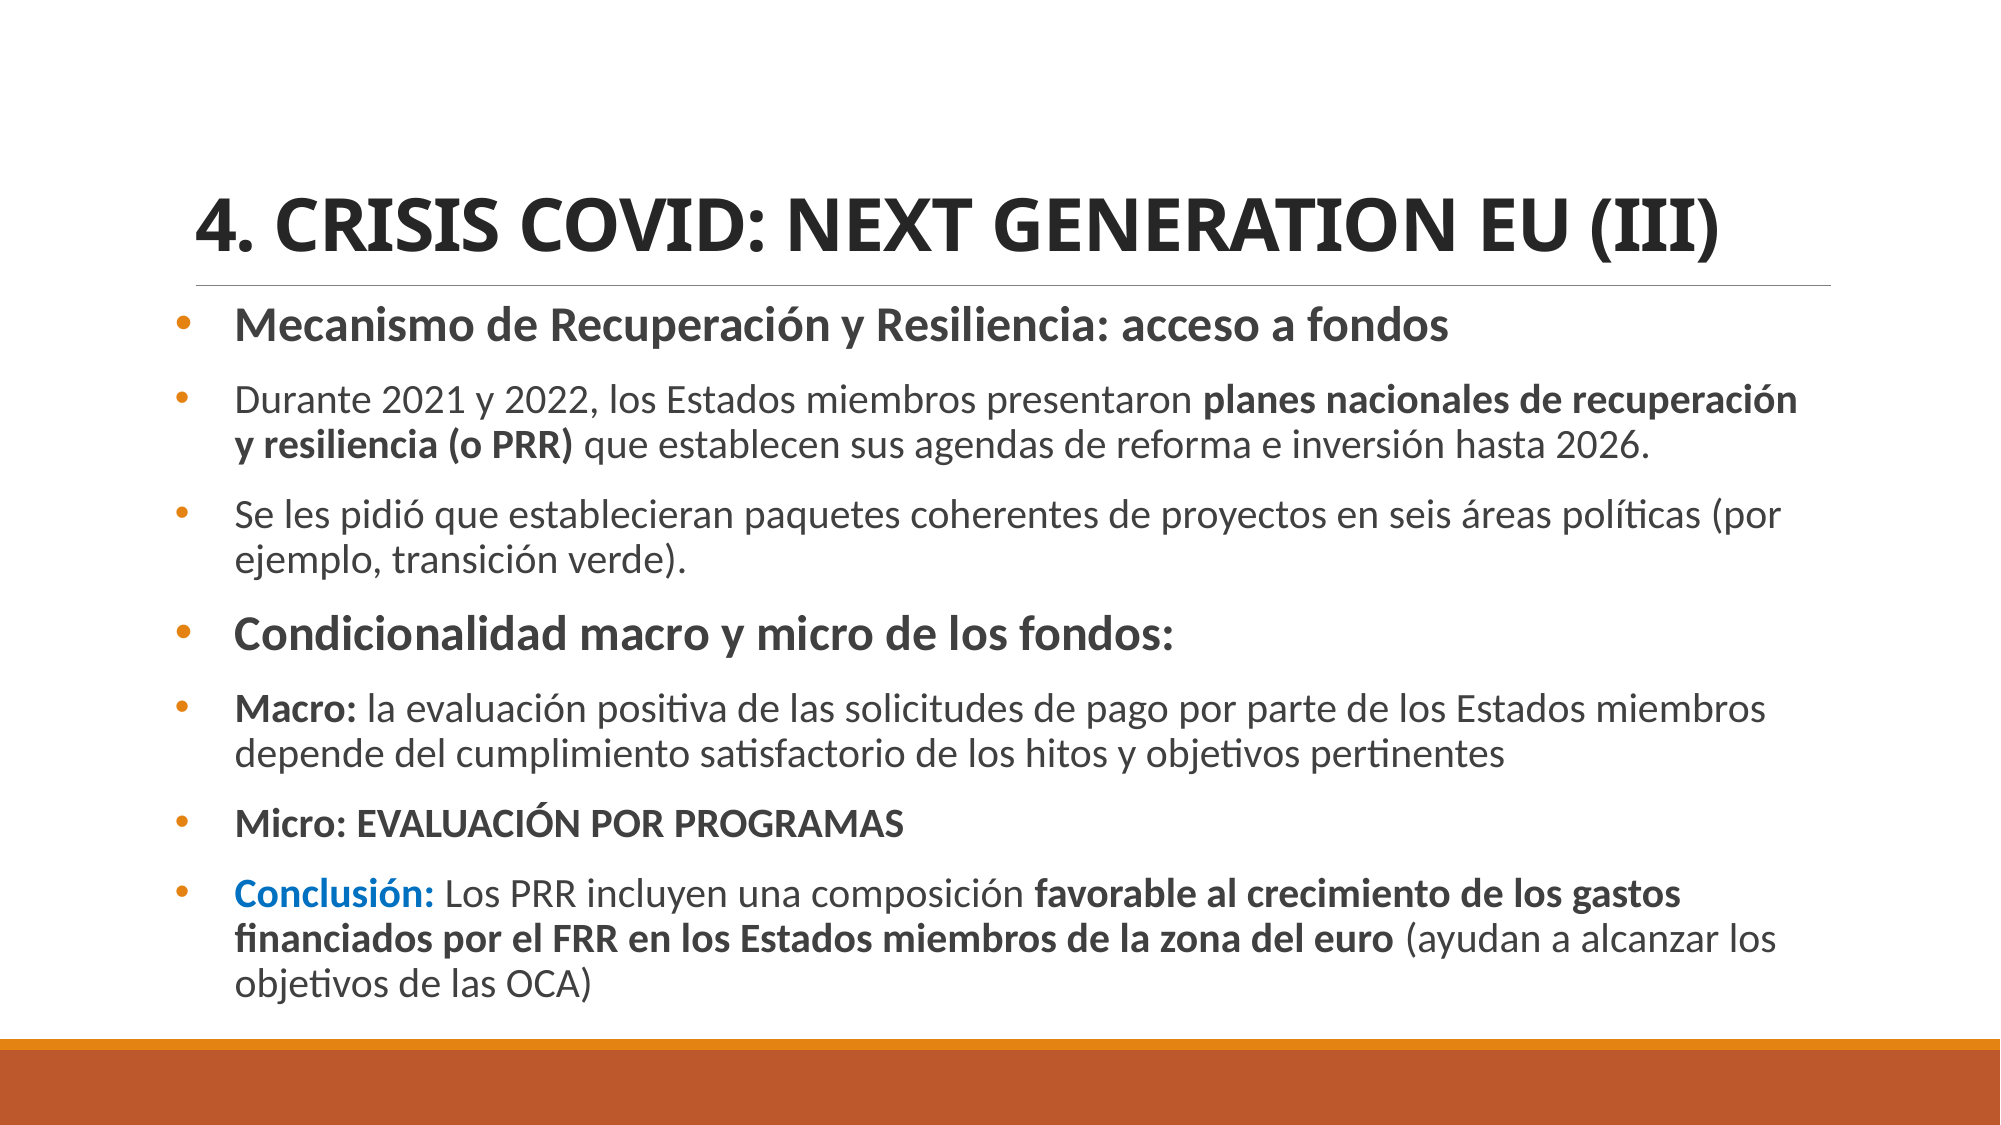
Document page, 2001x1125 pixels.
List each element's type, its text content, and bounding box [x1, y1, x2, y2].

list Mecanismo de Recuperación y Resiliencia: acceso a fondos Durante 2021 y 2022, los Estados miembros presentaron planes nacionales de recuperación y resiliencia (o PRR) que establecen sus agendas de reforma e inversión hasta 2026. Se les pidió que establecieran paquetes coherentes de proyectos en seis áreas políticas (por ejemplo, transición verde). Condicionalidad macro y micro de los fondos: Macro: la evaluación positiva de las solicitudes de pago por parte de los Estados miembros depende del cumplimiento satisfactorio de los hitos y objetivos pertinentes Micro: EVALUACIÓN POR PROGRAMAS Conclusión: Los PRR incluyen una composición favorable al crecimiento de los gastos financiados por el FRR en los Estados miembros de la zona del euro (ayudan a alcanzar los objetivos de las OCA) [174, 290, 1825, 1000]
text_box 4. CRISIS COVID: NEXT GENERATION EU (III) [180, 157, 1840, 274]
